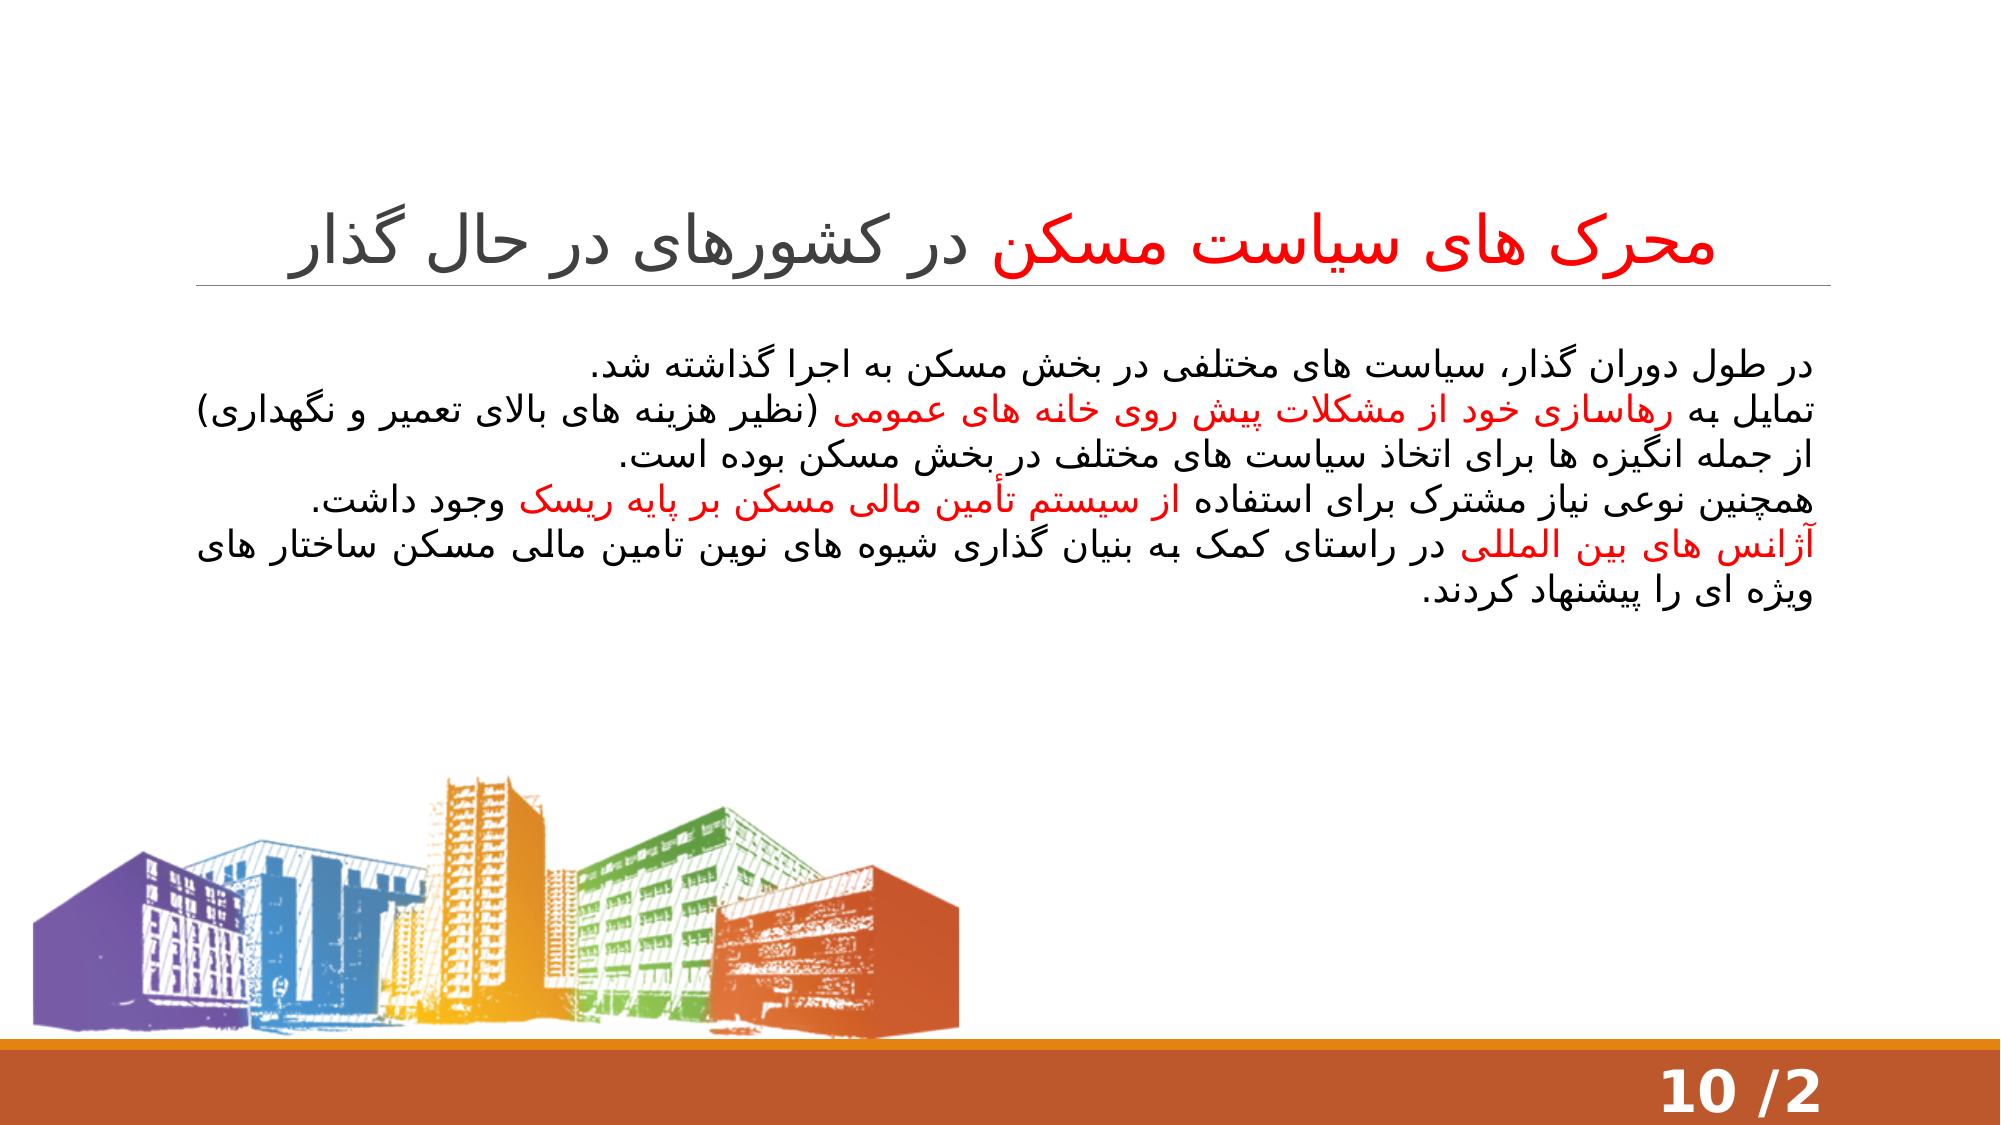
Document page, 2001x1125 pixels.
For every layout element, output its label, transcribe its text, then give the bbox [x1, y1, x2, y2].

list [0, 764, 1006, 1039]
title محرک های سیاست مسکن در کشورهای در حال گذار [180, 47, 1830, 285]
text_box / 10 [1579, 1059, 1795, 1120]
text_box در طول دوران گذار، سیاست های مختلفی در بخش مسکن به اجرا گذاشته شد. تمایل به رهاسازی خود از مشکلات پیش روی خانه های عمومی (نظیر هزینه های بالای تعمیر و نگهداری) از جمله انگیزه ها برای اتخاذ سیاست های مختلف در بخش مسکن بوده است. همچنین نوعی نیاز مشترک برای استفاده از سیستم تأمین مالی مسکن بر پایه ریسک وجود داشت. آژانس های بین المللی در راستای کمک به بنیان گذاری شیوه های نوین تامین مالی مسکن ساختار های ویژه ای را پیشنهاد کردند. [179, 332, 1830, 617]
slide_number 2 [1795, 1059, 1840, 1120]
